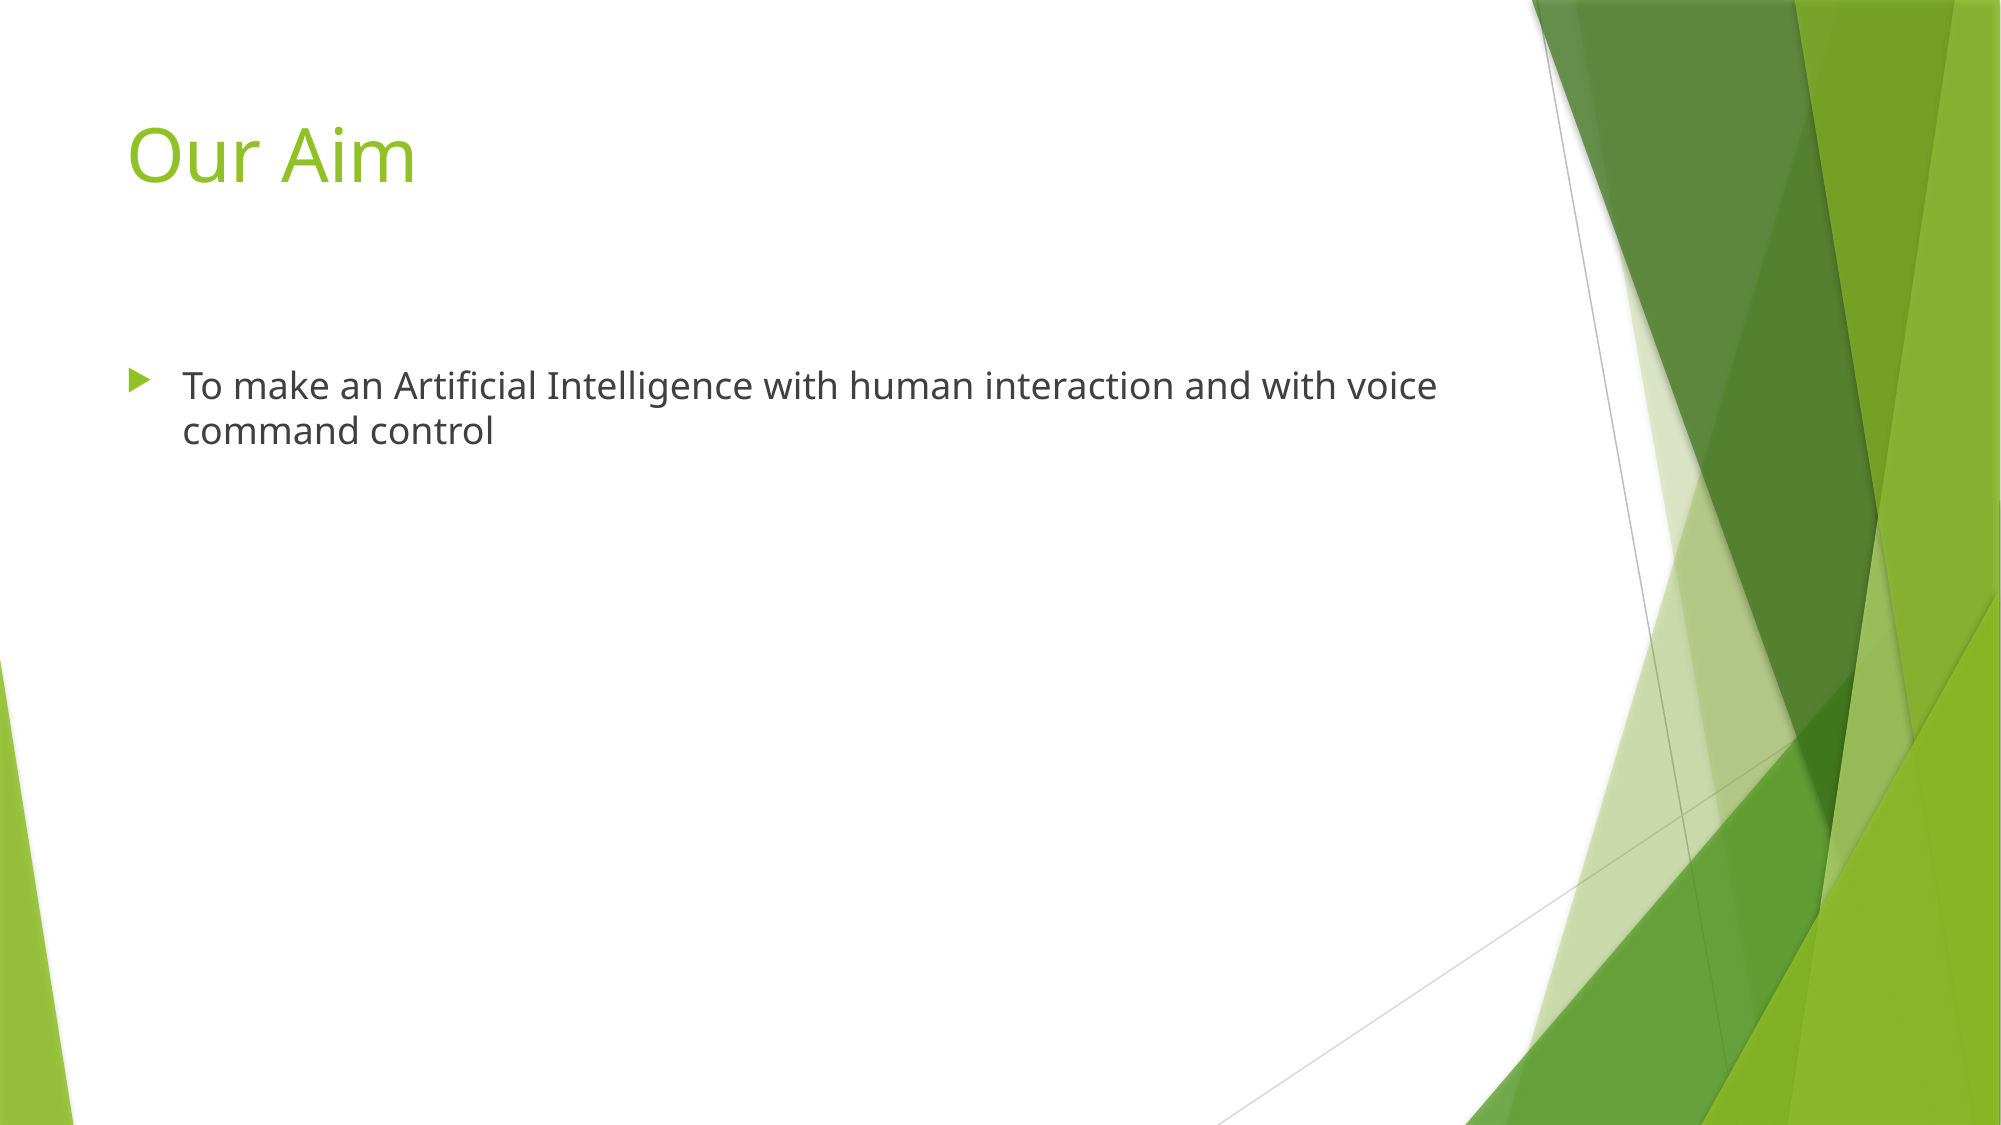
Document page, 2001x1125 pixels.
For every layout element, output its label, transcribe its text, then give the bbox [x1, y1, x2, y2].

title Our Aim [111, 99, 1522, 317]
list To make an Artificial Intelligence with human interaction and with voice command control [111, 354, 1522, 992]
